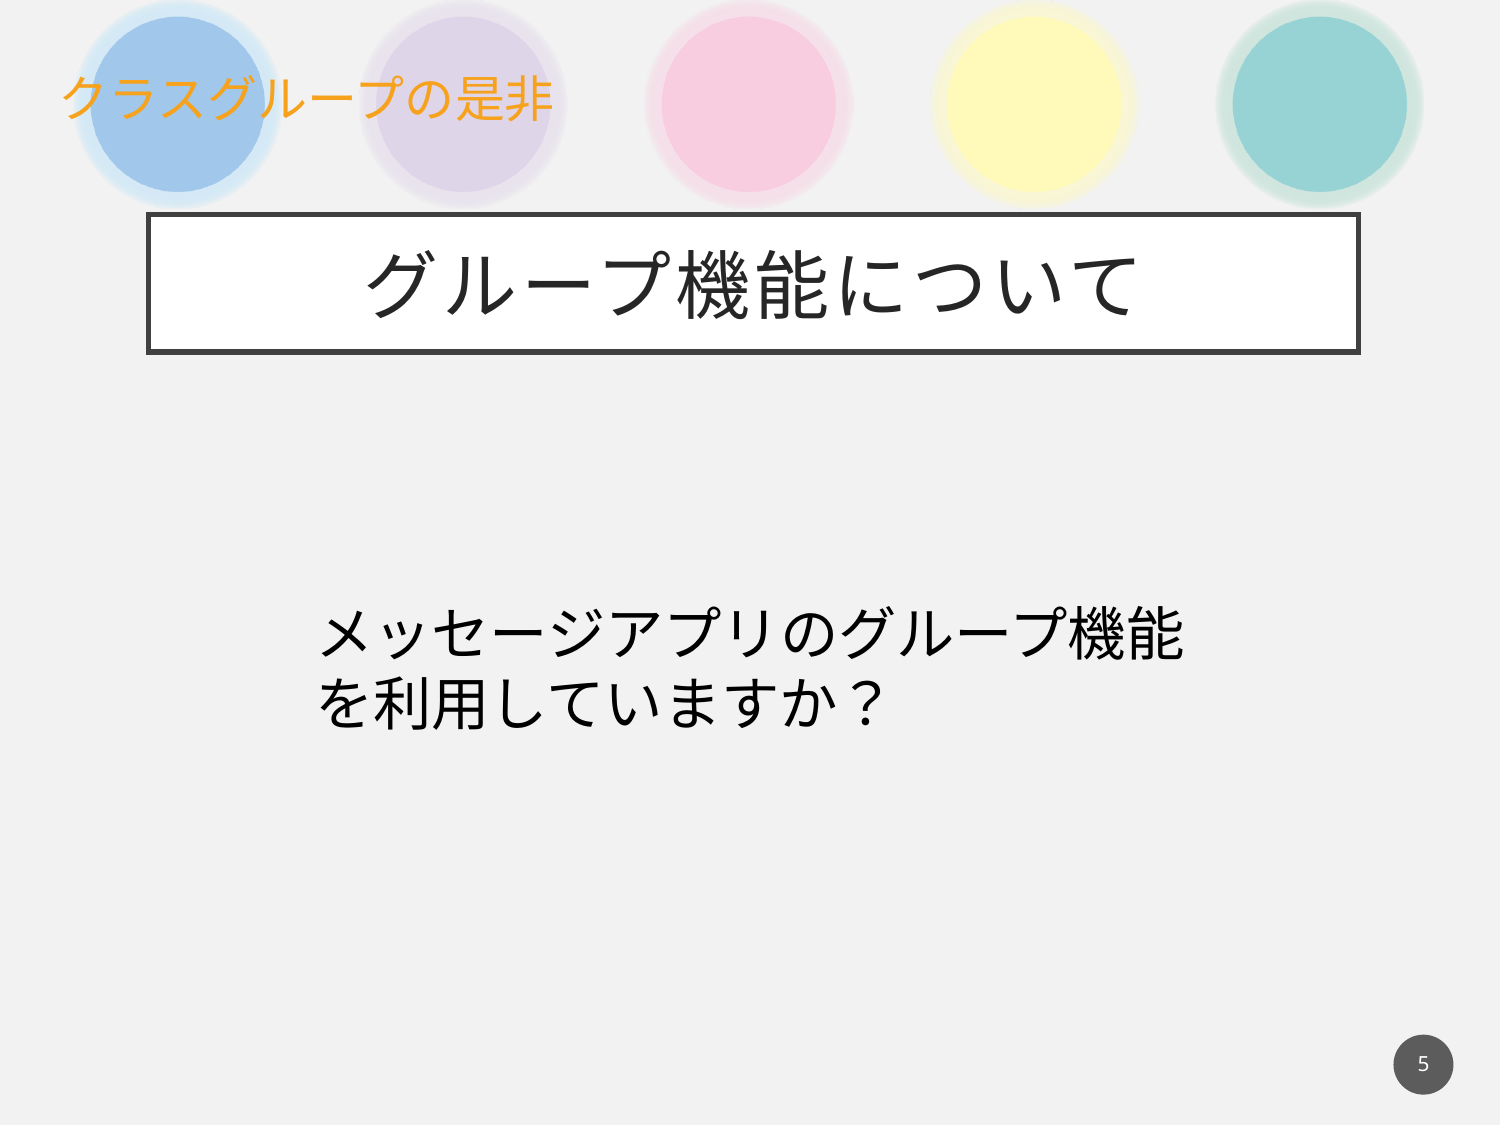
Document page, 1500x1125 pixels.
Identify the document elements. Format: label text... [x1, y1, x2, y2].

picture [73, 0, 1424, 209]
text_box メッセージアプリのグループ機能を利用していますか？ [300, 589, 1236, 745]
slide_number 5 [1393, 1034, 1454, 1095]
text_box グループ機能について [148, 214, 1359, 352]
picture [73, 88, 96, 114]
